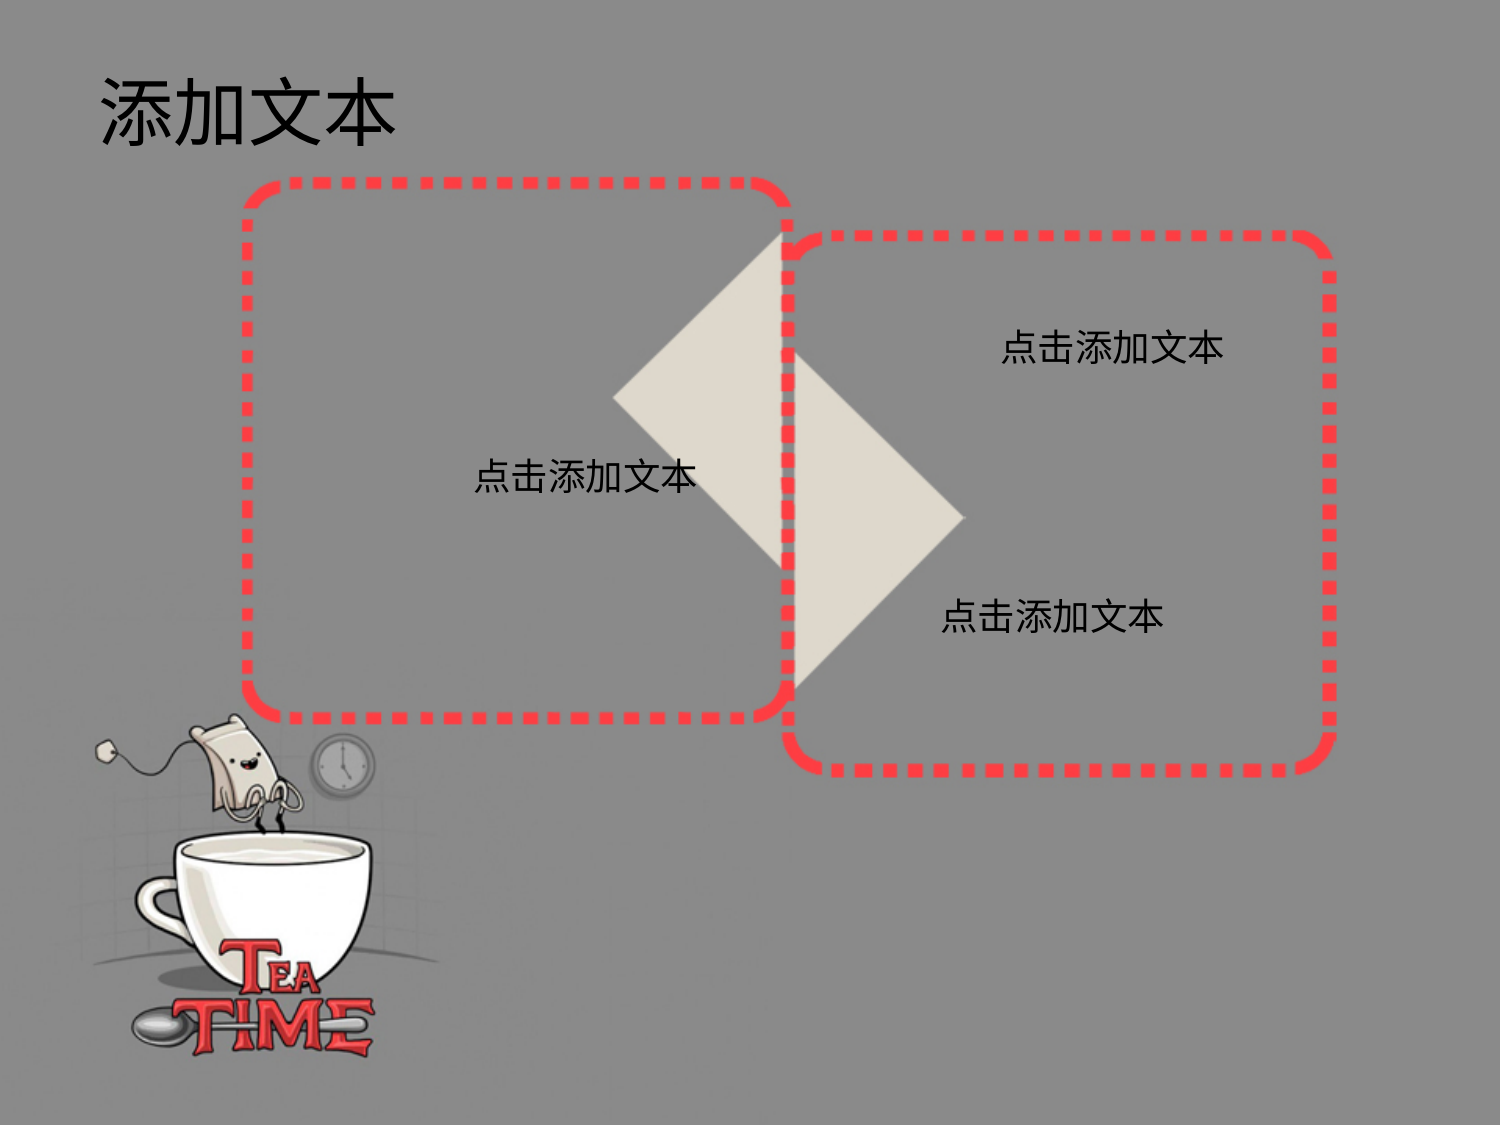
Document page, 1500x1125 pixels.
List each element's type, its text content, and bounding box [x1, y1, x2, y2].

text_box 点击添加文本 [985, 316, 1241, 377]
text_box 添加文本 [83, 58, 414, 164]
text_box 点击添加文本 [925, 585, 1195, 646]
text_box 点击添加文本 [458, 445, 714, 505]
picture [0, 0, 1500, 1125]
